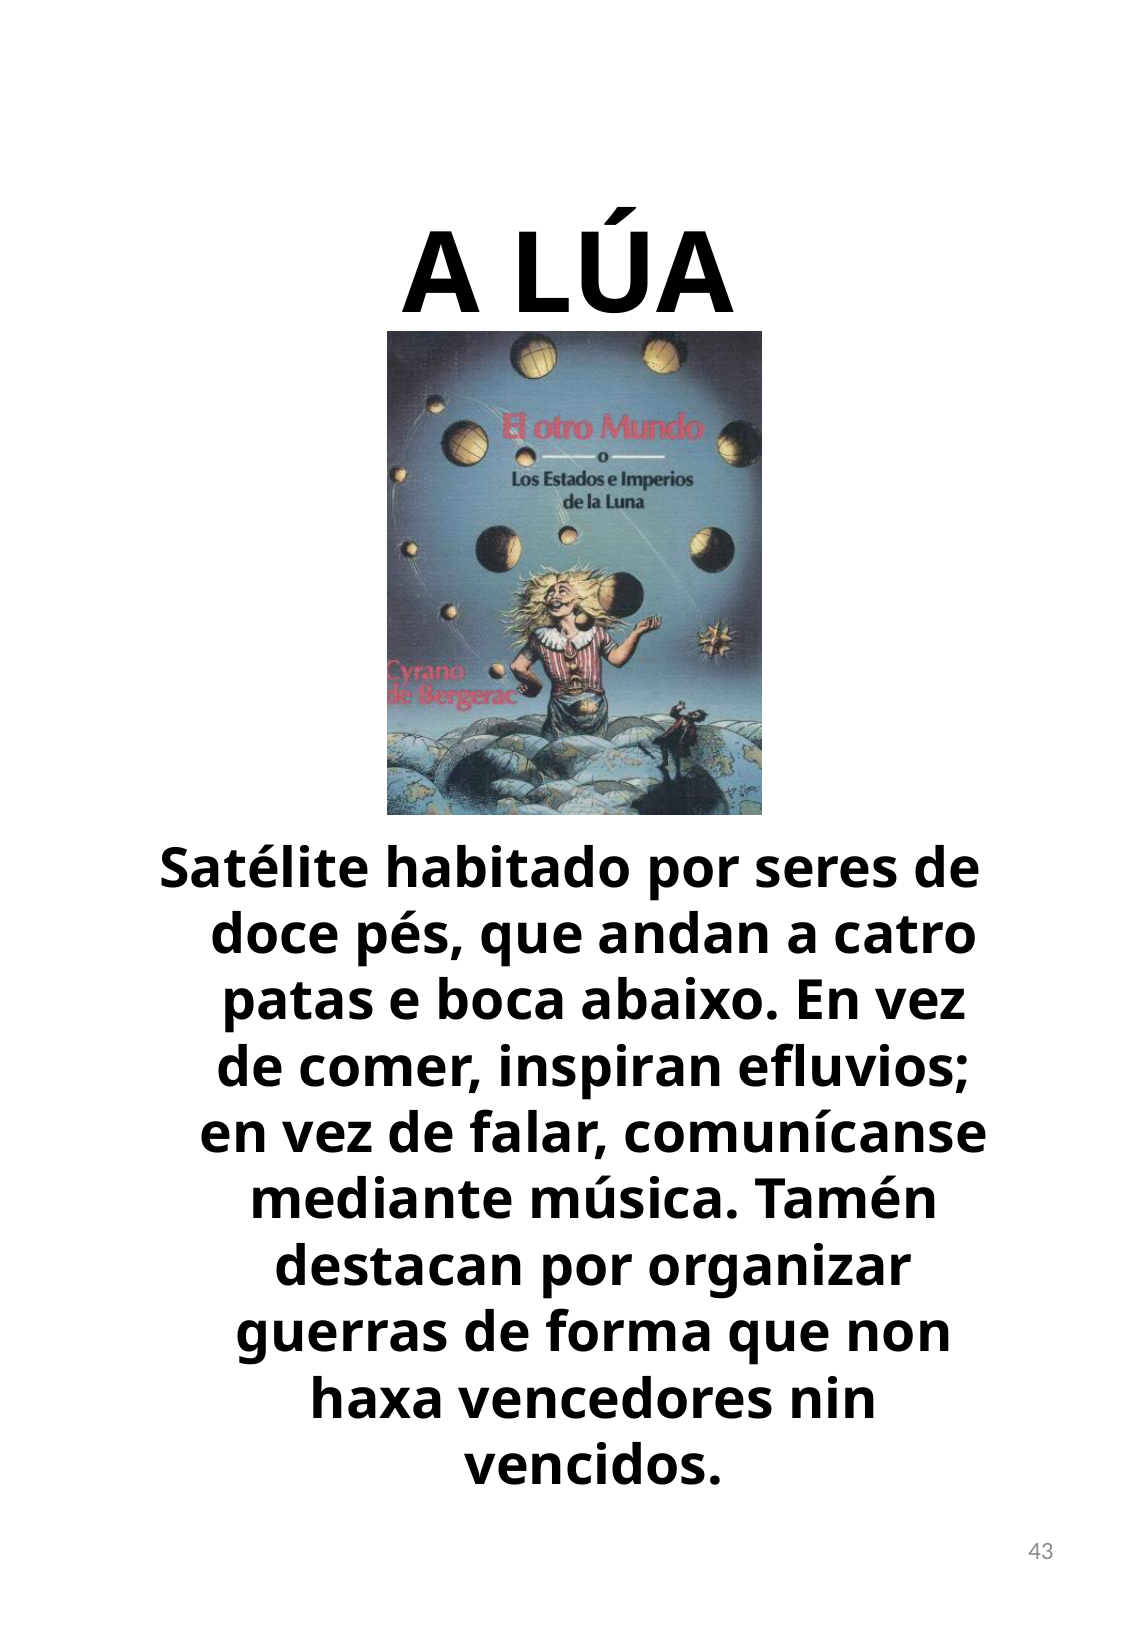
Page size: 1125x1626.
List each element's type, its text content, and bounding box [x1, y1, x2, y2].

title A LÚA [35, 167, 1102, 368]
slide_number 43 [806, 1506, 1069, 1593]
text_box Satélite habitado por seres de doce pés, que andan a catro patas e boca abaixo. En vez de comer, inspiran efluvios; en vez de falar, comunícanse mediante música. Tamén destacan por organizar guerras de forma que non haxa vencedores nin vencidos. [128, 824, 1013, 1516]
picture [387, 331, 762, 815]
